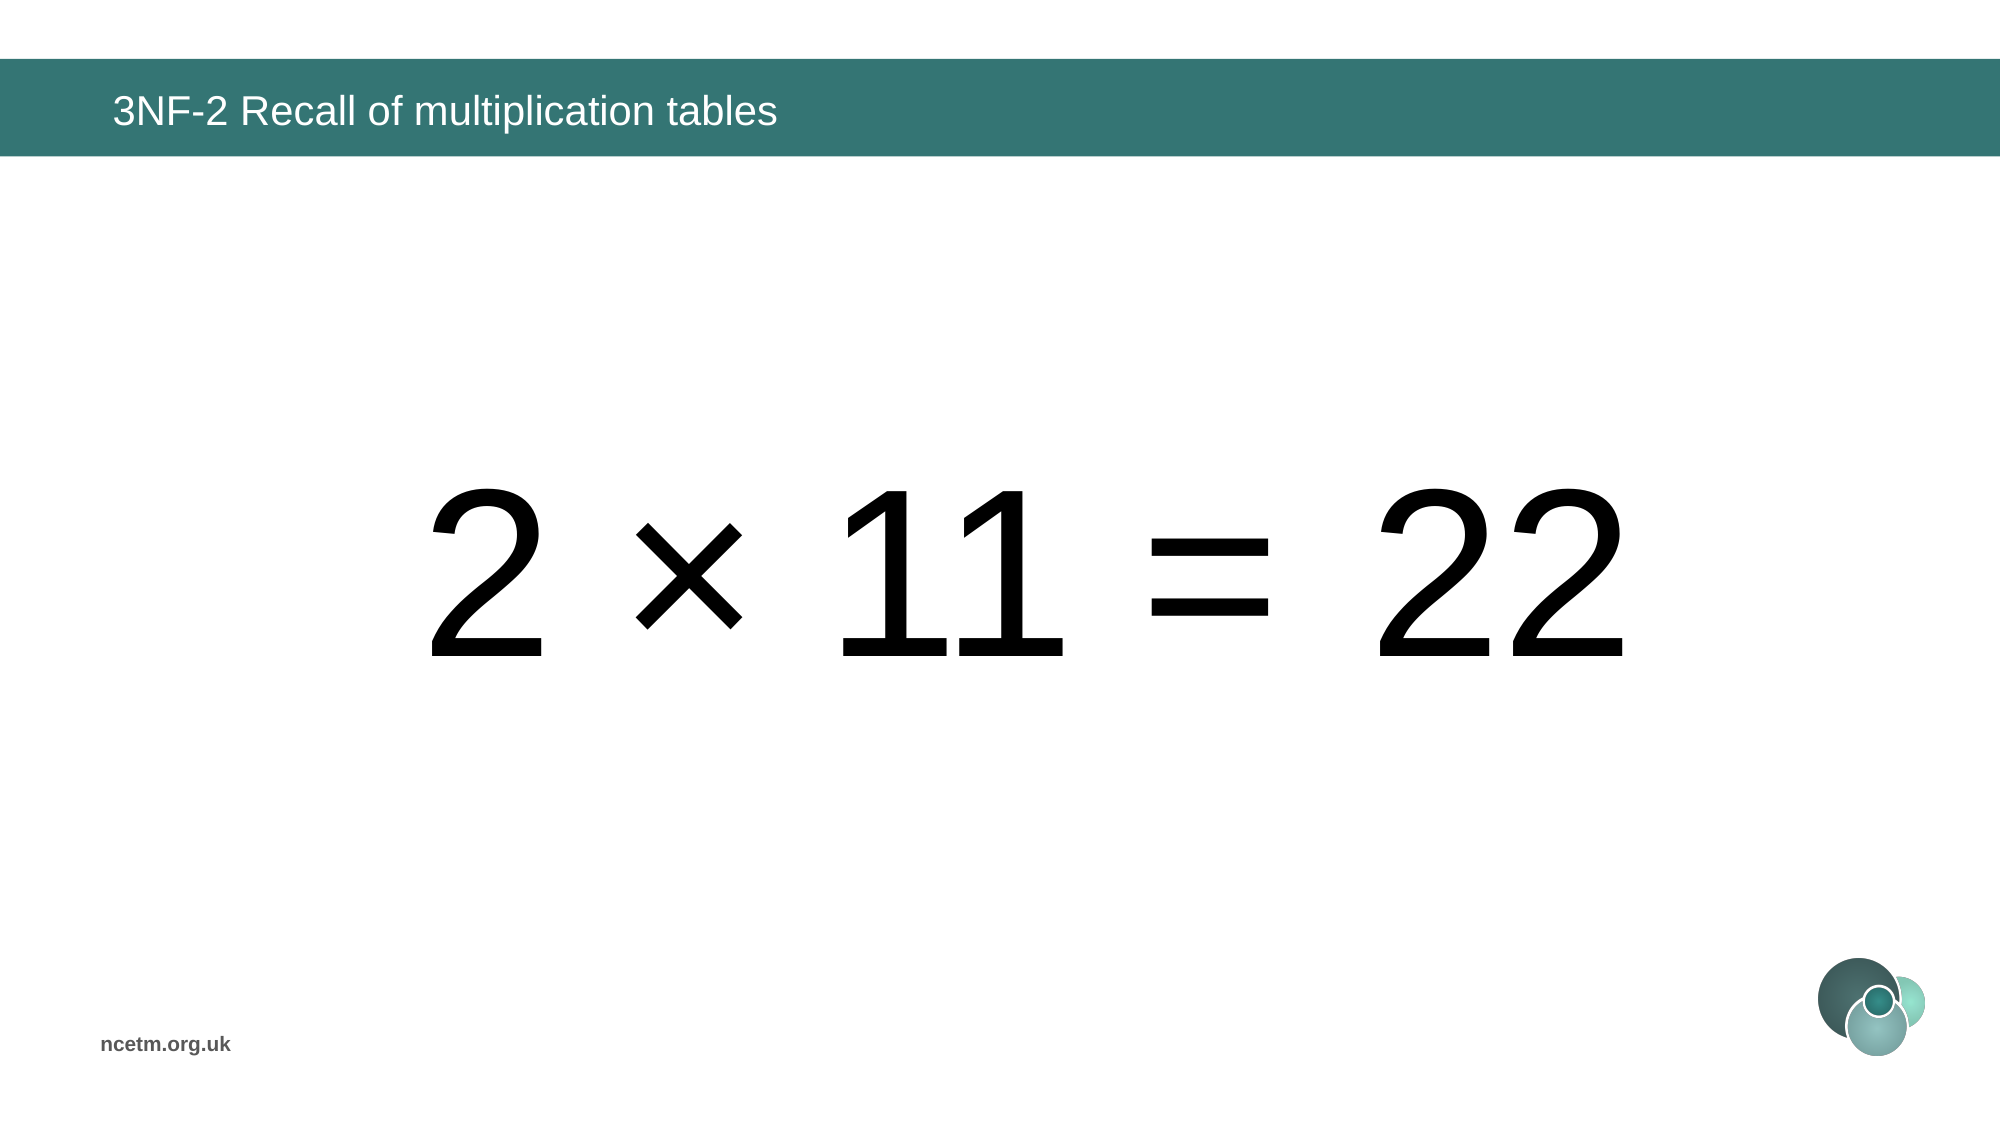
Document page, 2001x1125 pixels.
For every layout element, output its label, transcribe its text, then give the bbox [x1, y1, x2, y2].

text_box 22 [1354, 409, 1651, 712]
text_box 2 × 11 = [405, 409, 1354, 712]
picture [1818, 958, 1925, 1056]
title 3NF-2 Recall of multiplication tables [97, 76, 1945, 147]
